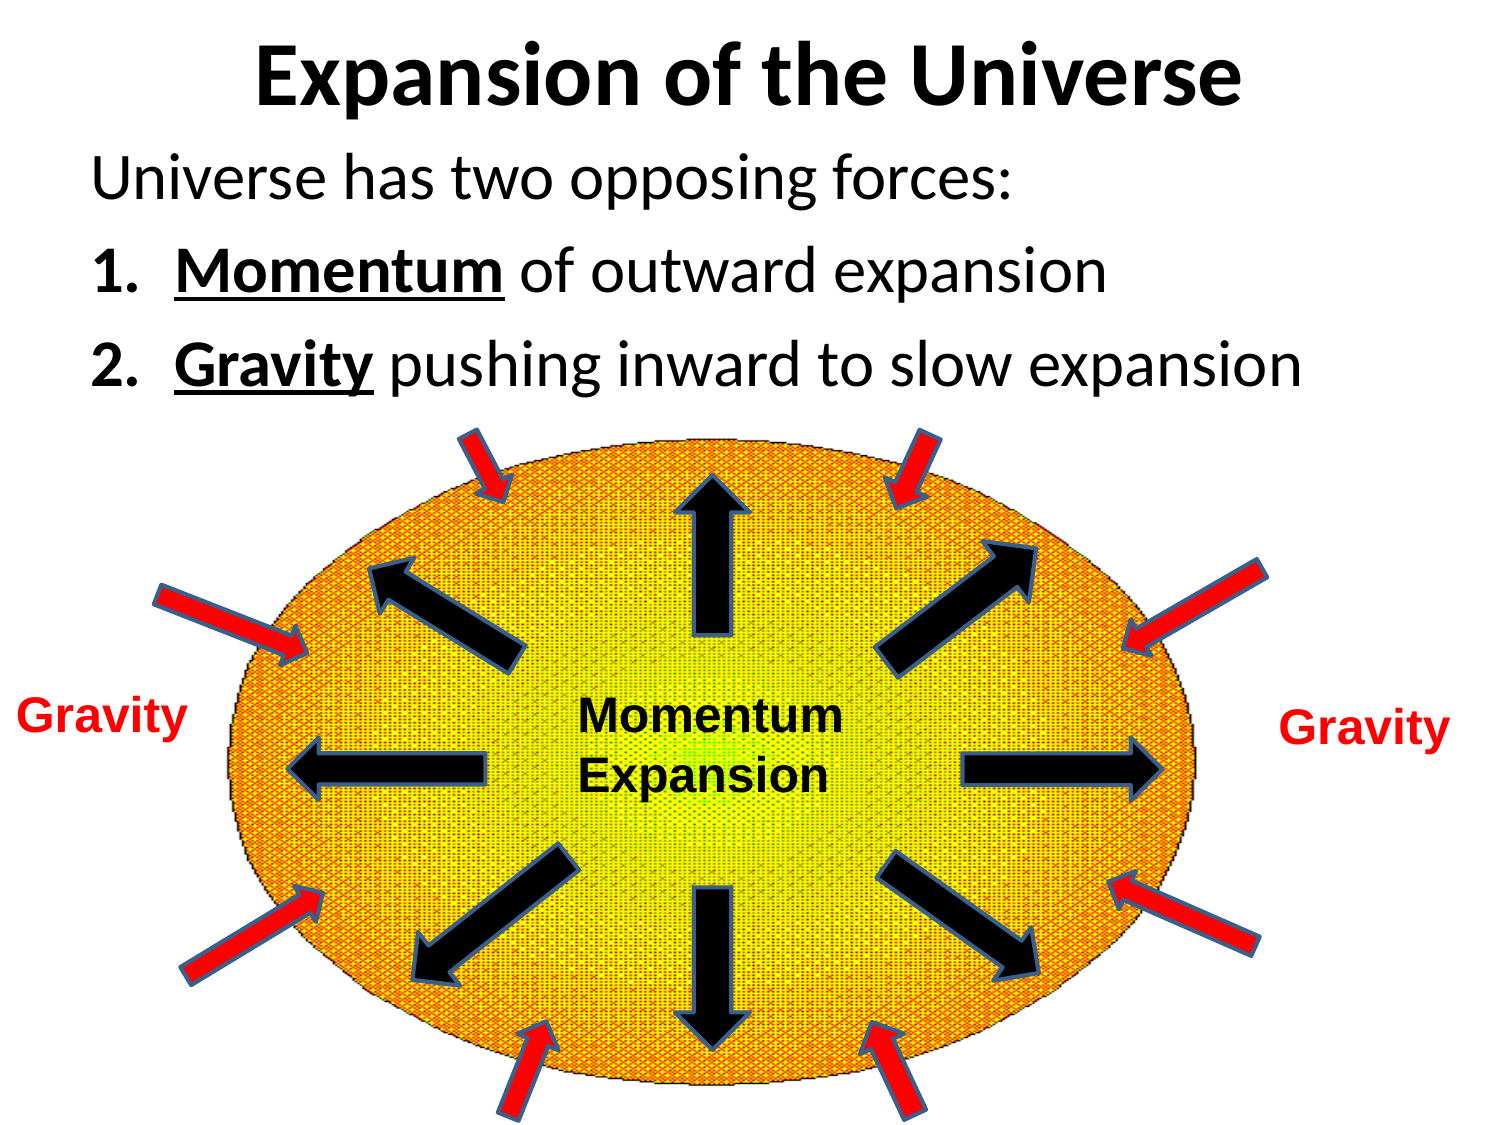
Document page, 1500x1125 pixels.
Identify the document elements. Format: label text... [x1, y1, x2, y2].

text_box Gravity [1, 674, 204, 750]
text_box [914, 427, 936, 435]
title Expansion of the Universe [74, 0, 1426, 124]
picture [224, 437, 1201, 1088]
text_box [1204, 909, 1262, 958]
text_box [178, 941, 219, 988]
text_box Gravity [1263, 687, 1466, 763]
text_box [495, 1097, 531, 1123]
list Universe has two opposing forces: Momentum of outward expansion Gravity pushing inward to slow expansion [74, 124, 1426, 413]
text_box [461, 427, 483, 435]
text_box [151, 582, 219, 633]
text_box [891, 1097, 929, 1122]
text_box [1204, 557, 1270, 617]
